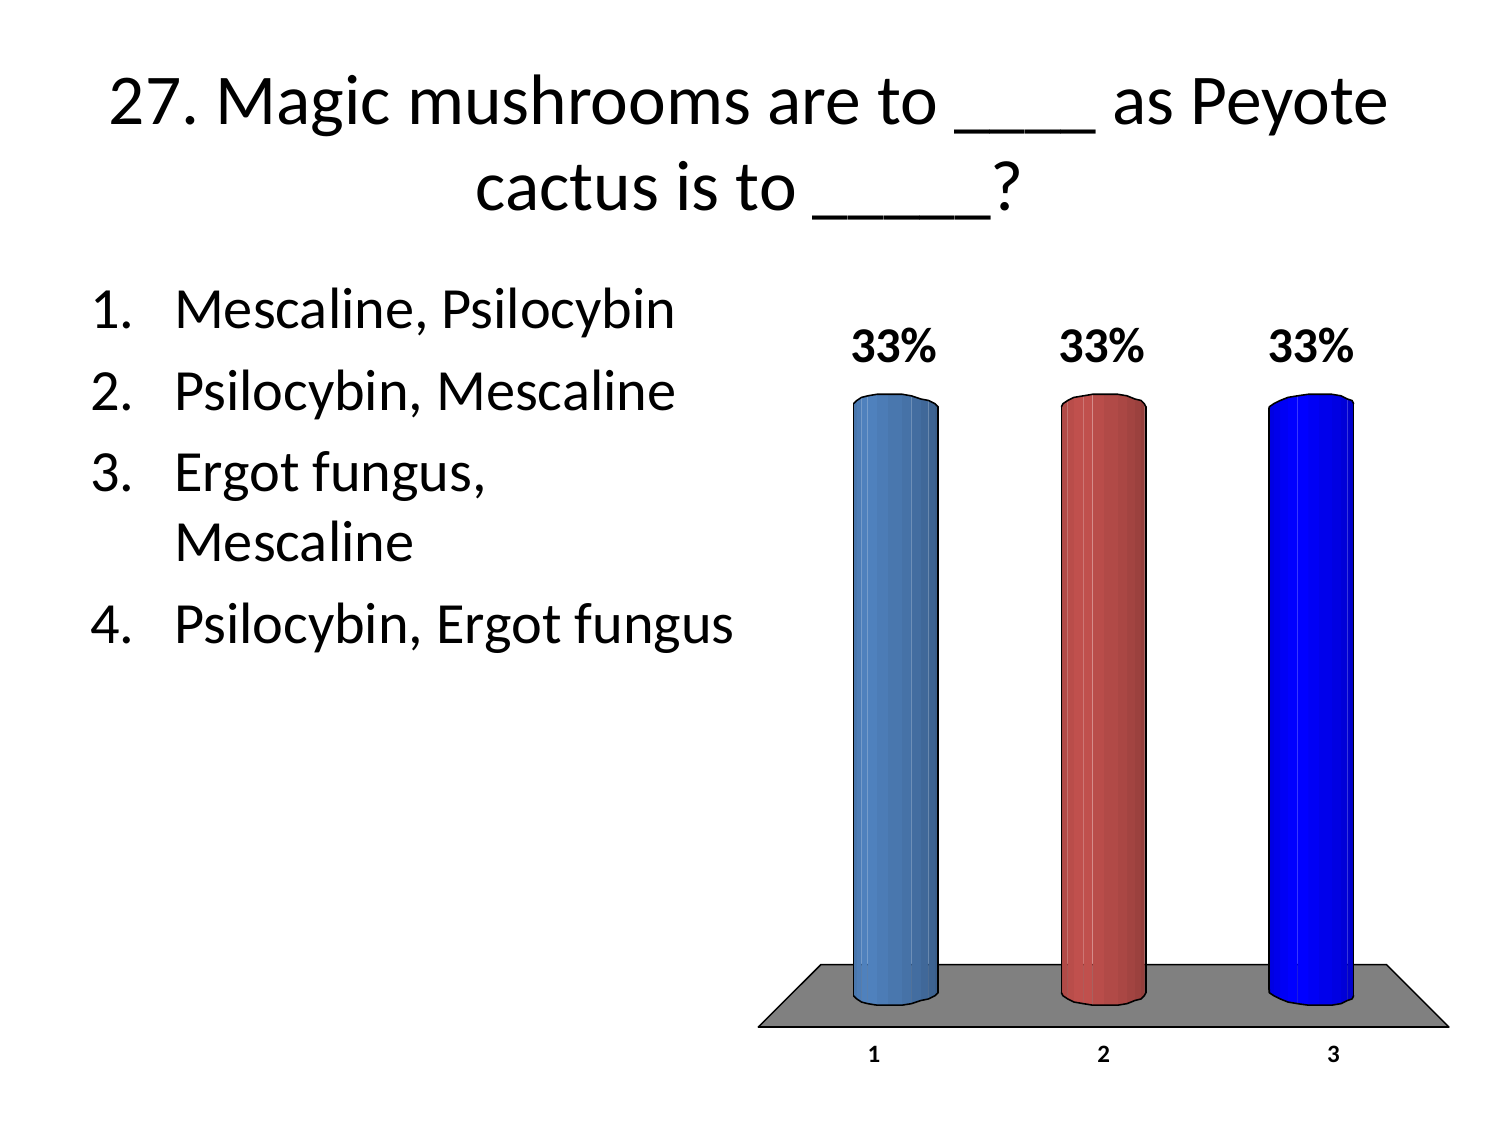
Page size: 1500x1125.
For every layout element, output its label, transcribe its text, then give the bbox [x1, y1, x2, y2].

title 27. Magic mushrooms are to ____ as Peyote cactus is to _____? [75, 45, 1425, 233]
list Mescaline, Psilocybin Psilocybin, Mescaline Ergot fungus, Mescaline Psilocybin, Ergot fungus [75, 262, 750, 1005]
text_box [739, 270, 1490, 1115]
